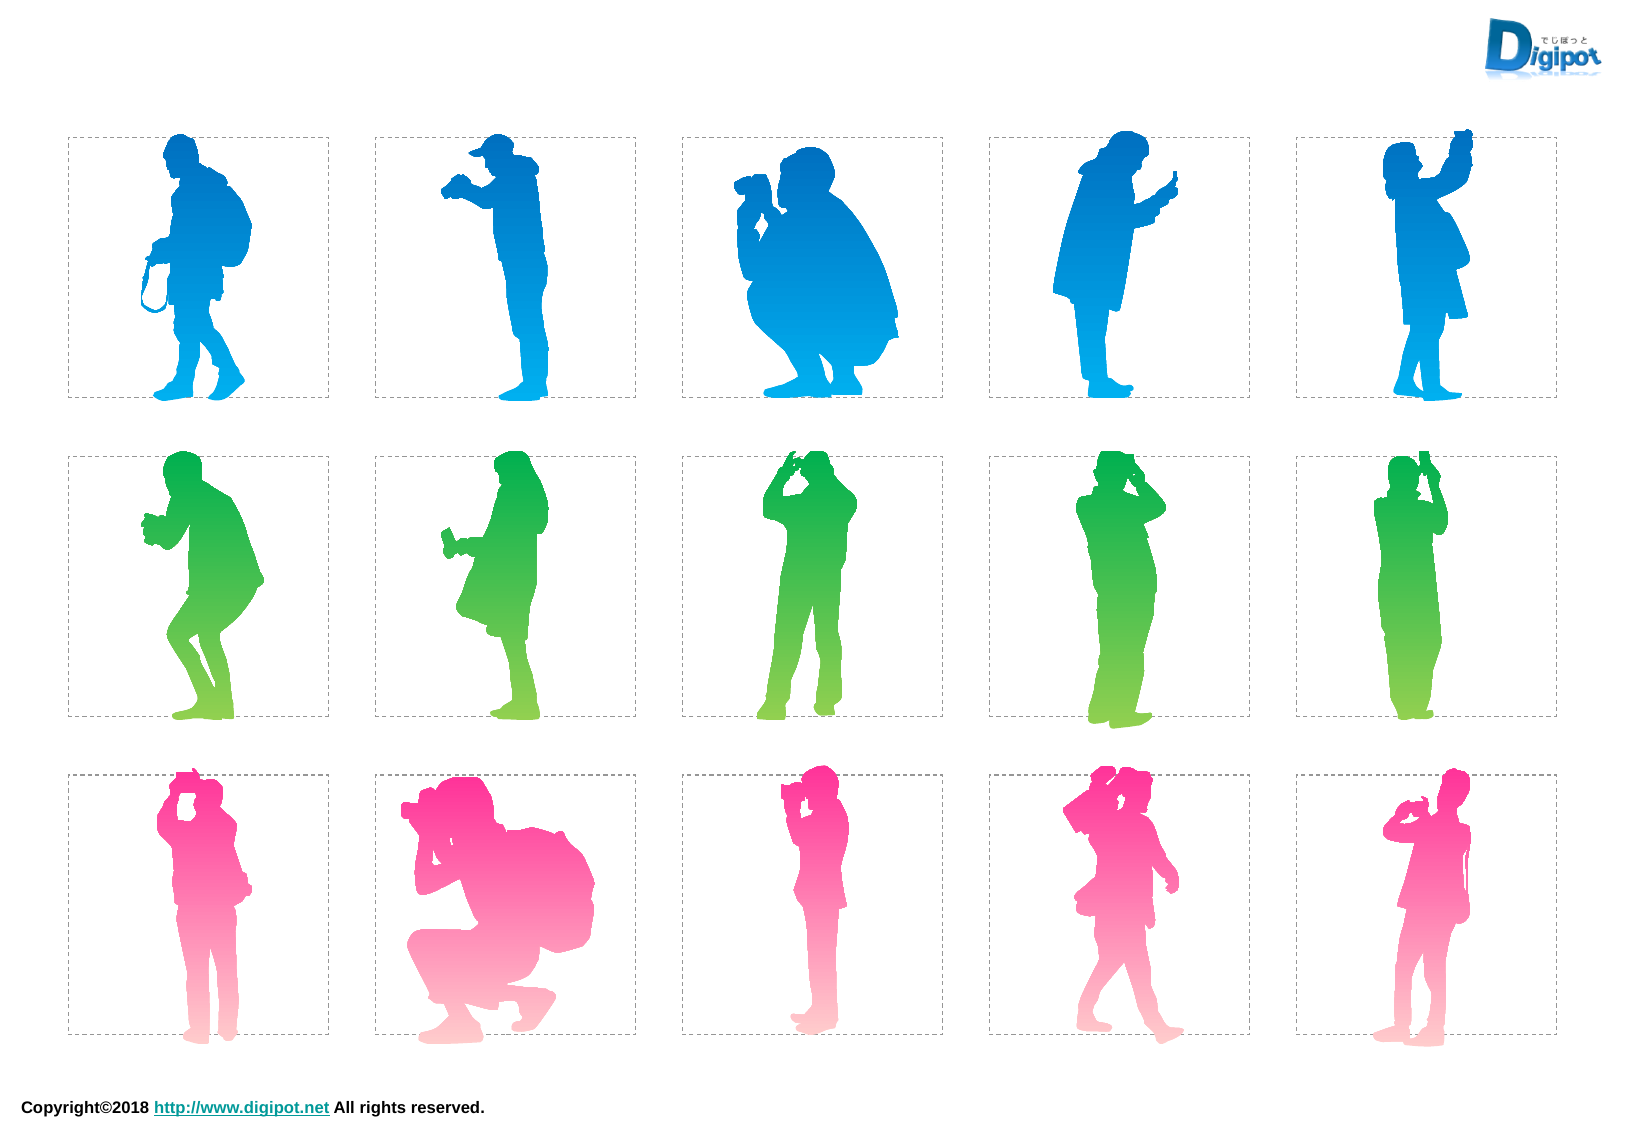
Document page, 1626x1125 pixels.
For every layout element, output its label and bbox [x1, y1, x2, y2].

picture [1485, 18, 1602, 82]
text_box [401, 777, 596, 1045]
text_box [440, 450, 549, 721]
text_box [733, 147, 899, 399]
text_box [140, 451, 264, 721]
text_box [1382, 129, 1474, 402]
text_box [780, 765, 850, 1036]
text_box [157, 768, 253, 1045]
text_box [1075, 450, 1167, 729]
text_box [1373, 450, 1449, 721]
text_box [756, 450, 858, 721]
text_box [440, 134, 549, 402]
text_box [140, 134, 253, 402]
text_box [1062, 765, 1184, 1045]
text_box [1053, 131, 1179, 399]
text_box [1373, 768, 1472, 1047]
